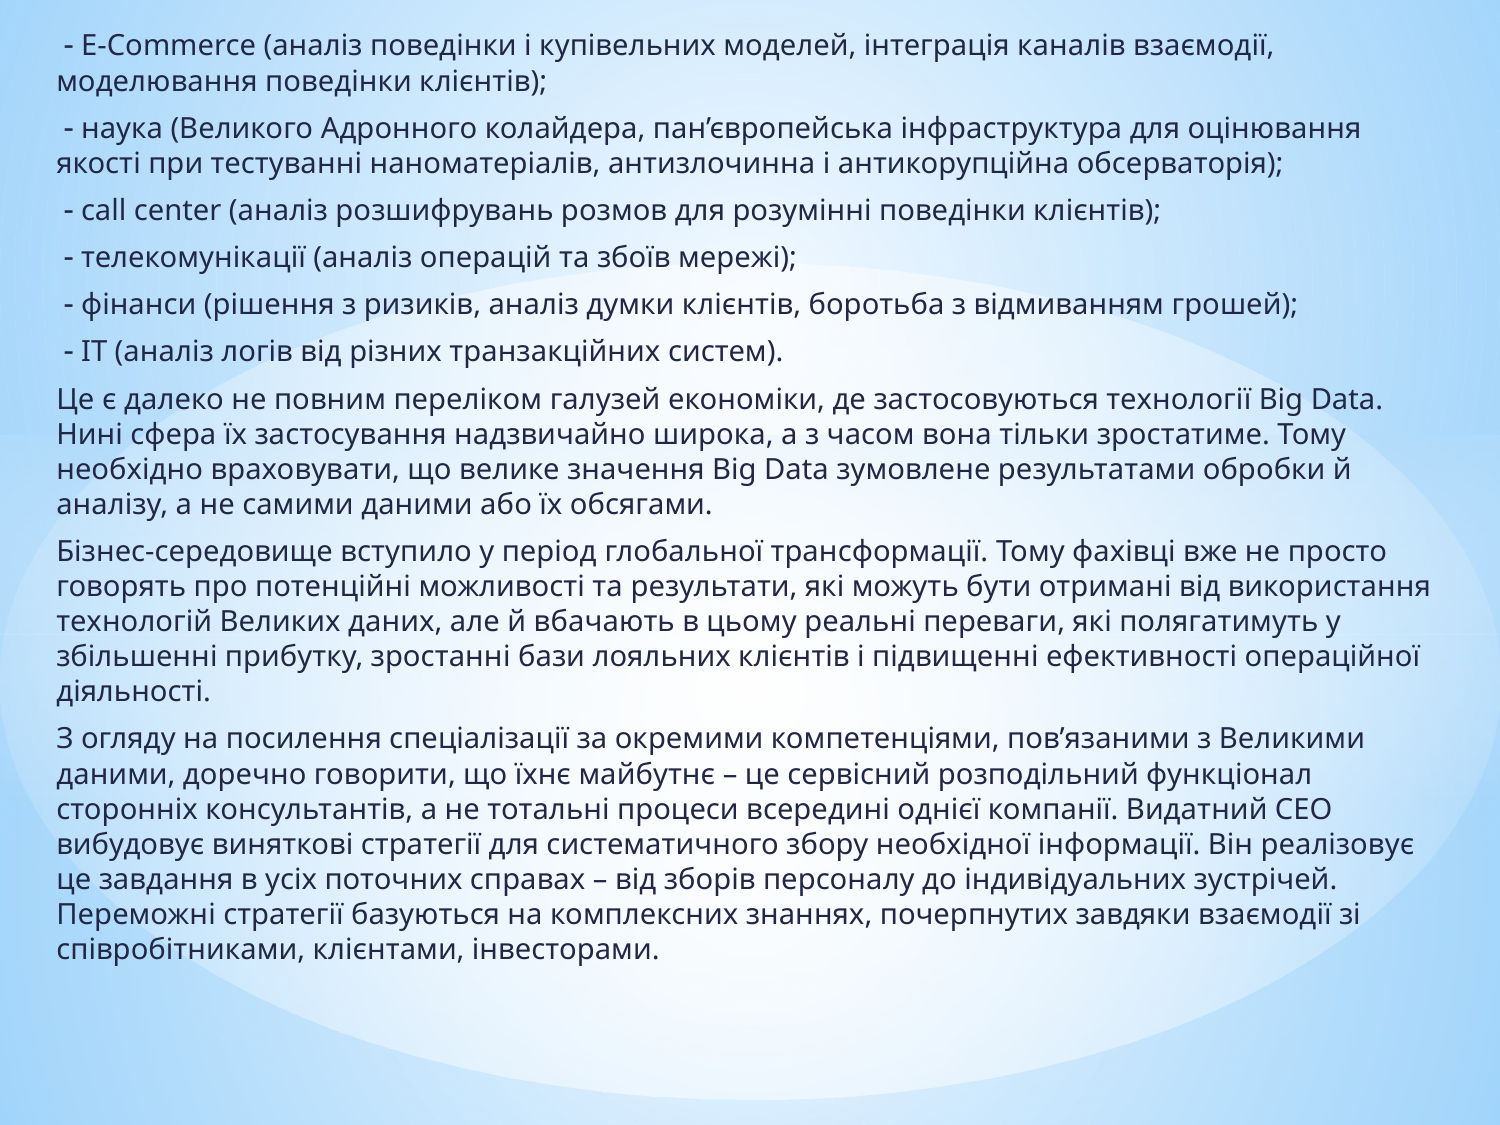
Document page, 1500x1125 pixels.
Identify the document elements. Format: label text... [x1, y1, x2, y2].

subtitle  E-Commerce (аналіз поведінки і купівельних моделей, інтеграція каналів взаємодії, моделювання поведінки клієнтів);  наука (Великого Адронного колайдера, пан’європейська інфраструктура для оцінювання якості при тестуванні наноматеріалів, антизлочинна і антикорупційна обсерваторія);  call center (аналіз розшифрувань розмов для розумінні поведінки клієнтів);  телекомунікації (аналіз операцій та збоїв мережі);  фінанси (рішення з ризиків, аналіз думки клієнтів, боротьба з відмиванням грошей);  ІТ (аналіз логів від різних транзакційних систем). Це є далеко не повним переліком галузей економіки, де застосовуються технології Big Data. Нині сфера їх застосування надзвичайно широка, а з часом вона тільки зростатиме. Тому необхідно враховувати, що велике значення Big Data зумовлене результатами обробки й аналізу, а не самими даними або їх обсягами. Бізнес-середовище вступило у період глобальної трансформації. Тому фахівці вже не просто говорять про потенційні можливості та результати, які можуть бути отримані від використання технологій Великих даних, але й вбачають в цьому реальні переваги, які полягатимуть у збільшенні прибутку, зростанні бази лояльних клієнтів і підвищенні ефективності операційної діяльності. З огляду на посилення спеціалізації за окремими компетенціями, пов’язаними з Великими даними, доречно говорити, що їхнє майбутнє – це сервісний розподільний функціонал сторонніх консультантів, а не тотальні процеси всередині однієї компанії. Видатний СЕО вибудовує виняткові стратегії для систематичного збору необхідної інформації. Він реалізовує це завдання в усіх поточних справах – від зборів персоналу до індивідуальних зустрічей. Переможні стратегії базуються на комплексних знаннях, почерпнутих завдяки взаємодії зі співробітниками, клієнтами, інвесторами. [41, 19, 1447, 1071]
